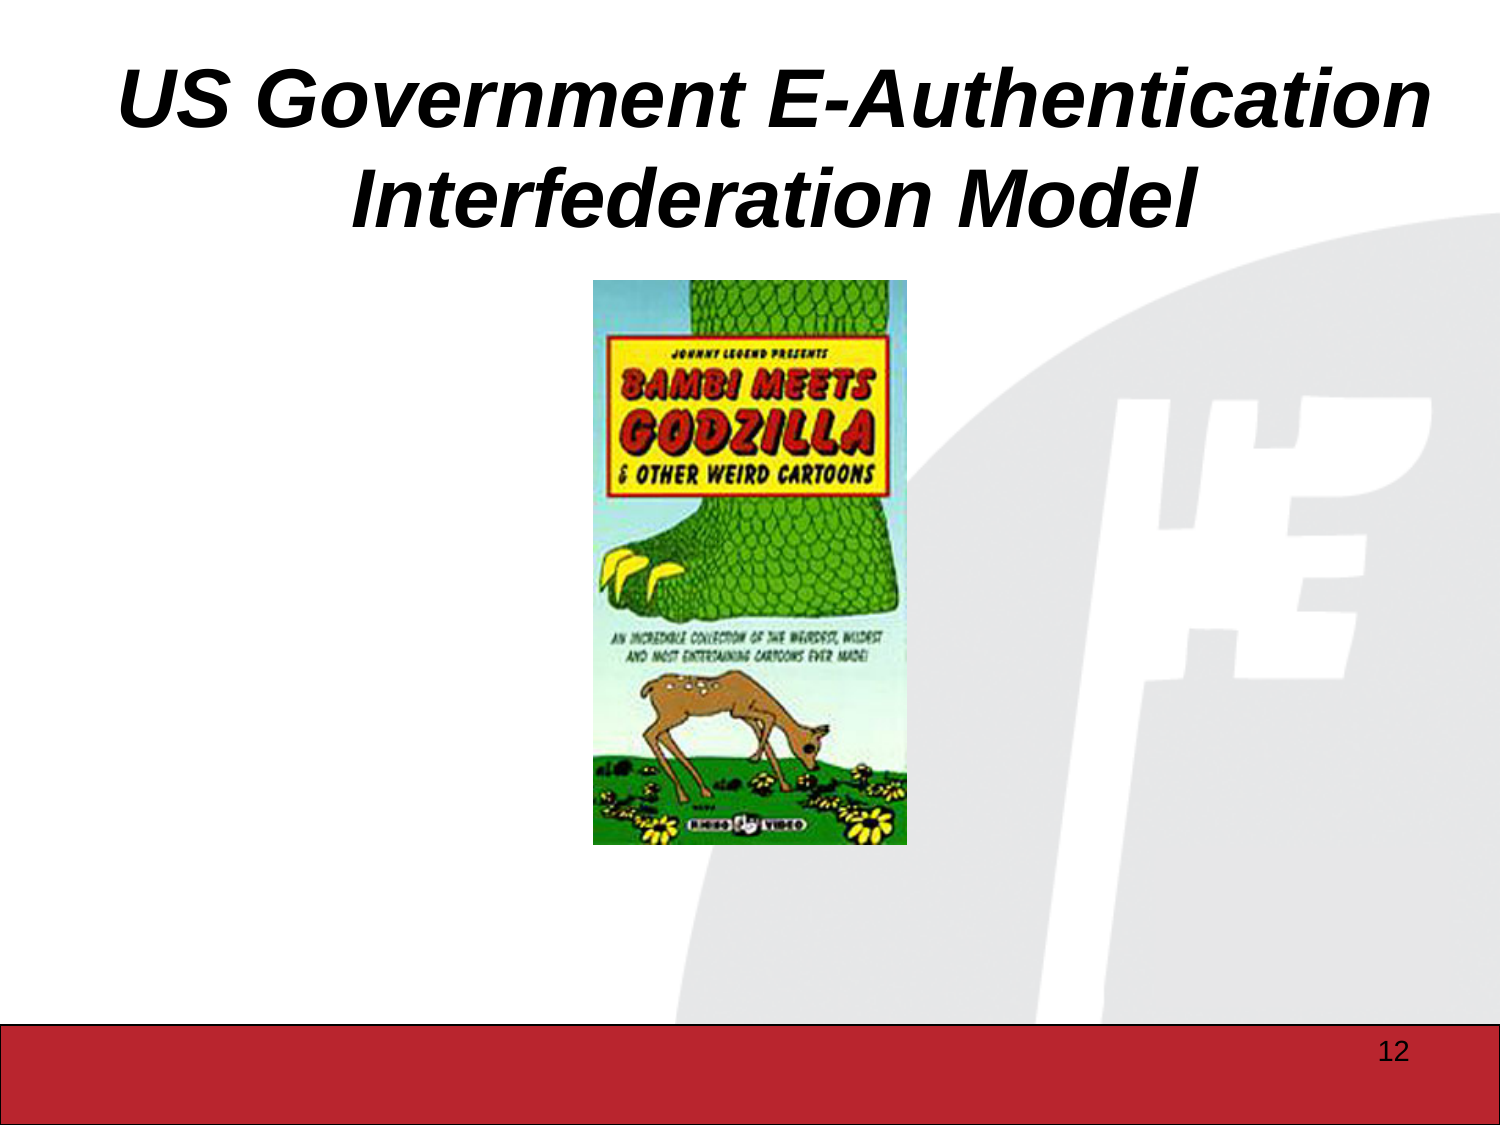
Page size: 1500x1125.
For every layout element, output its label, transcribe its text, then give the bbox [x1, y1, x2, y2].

slide_number 12 [1074, 1024, 1425, 1103]
title US Government E-Authentication Interfederation Model [99, 50, 1450, 238]
picture [593, 212, 1500, 1024]
